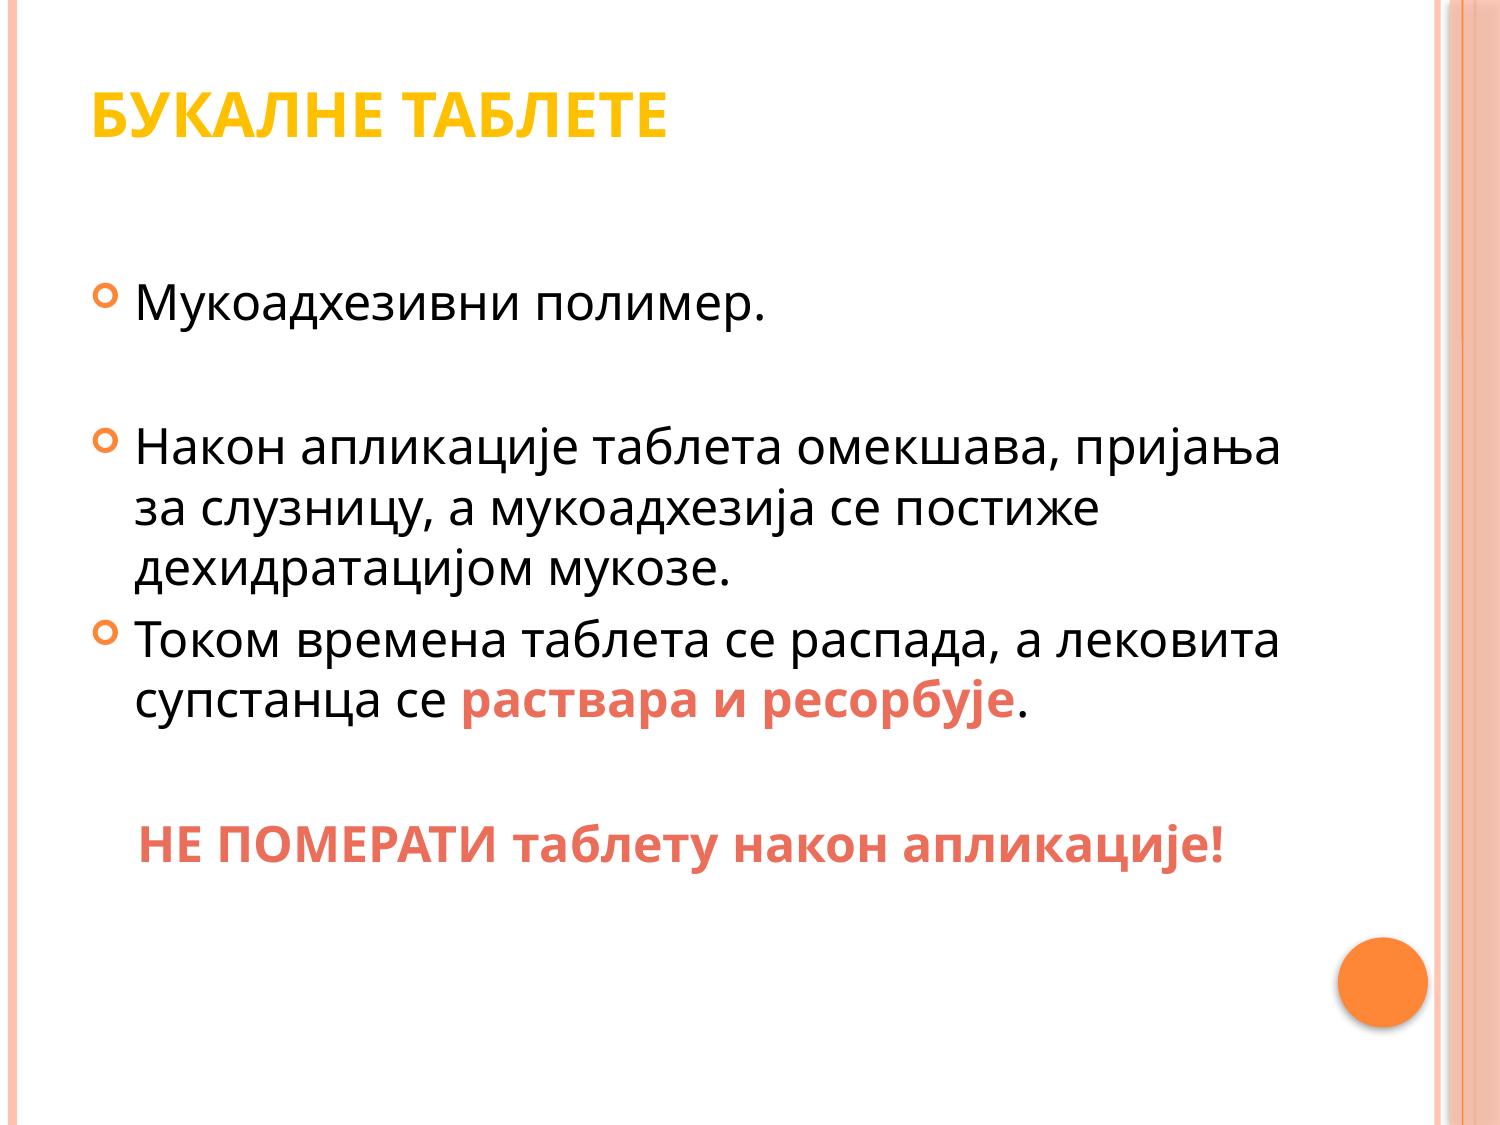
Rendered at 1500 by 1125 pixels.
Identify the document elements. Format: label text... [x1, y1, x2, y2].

list Мукоадхезивни полимер. Након апликације таблета омекшава, пријања за слузницу, а мукоадхезија се постиже дехидратацијом мукозе. Током времена таблета се распада, а лековита супстанца се раствара и ресорбује. НЕ ПОМЕРАТИ таблету након апликације! [75, 262, 1300, 1062]
title Букалне таблете [75, 45, 1300, 233]
